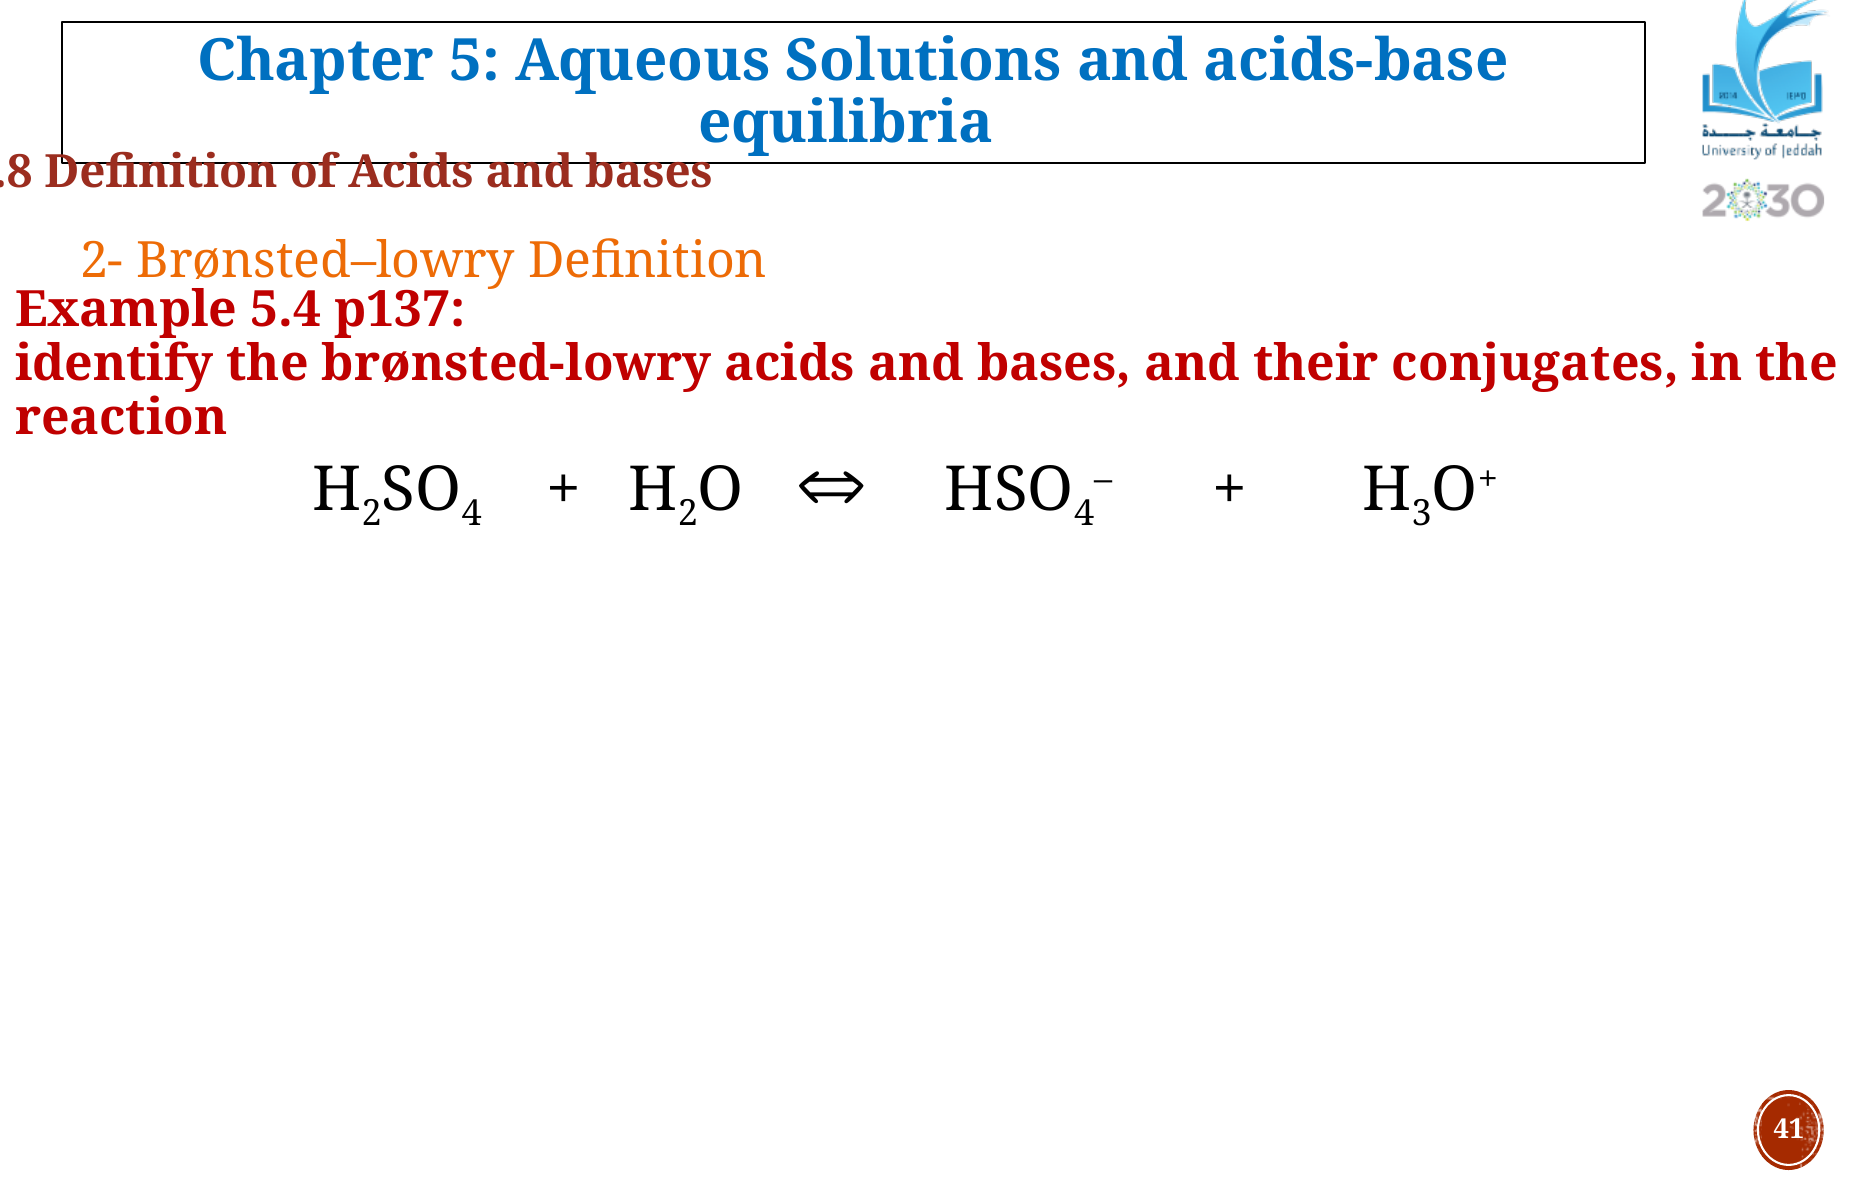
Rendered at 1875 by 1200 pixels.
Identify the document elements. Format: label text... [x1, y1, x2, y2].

text_box 2- Brønsted–lowry Definition [0, 226, 1600, 296]
slide_number 41 [1739, 1097, 1838, 1162]
title Example 5.4 p137: identify the brønsted-lowry acids and bases, and their conjugates, in the reaction [0, 264, 1875, 465]
text_box H2SO4 + H2O  HSO4– + H3O+ [297, 422, 1513, 615]
picture [1681, 0, 1846, 227]
text_box Chapter 5: Aqueous Solutions and acids-base equilibria [61, 21, 1646, 164]
text_box 5.8 Definition of Acids and bases [0, 134, 729, 205]
